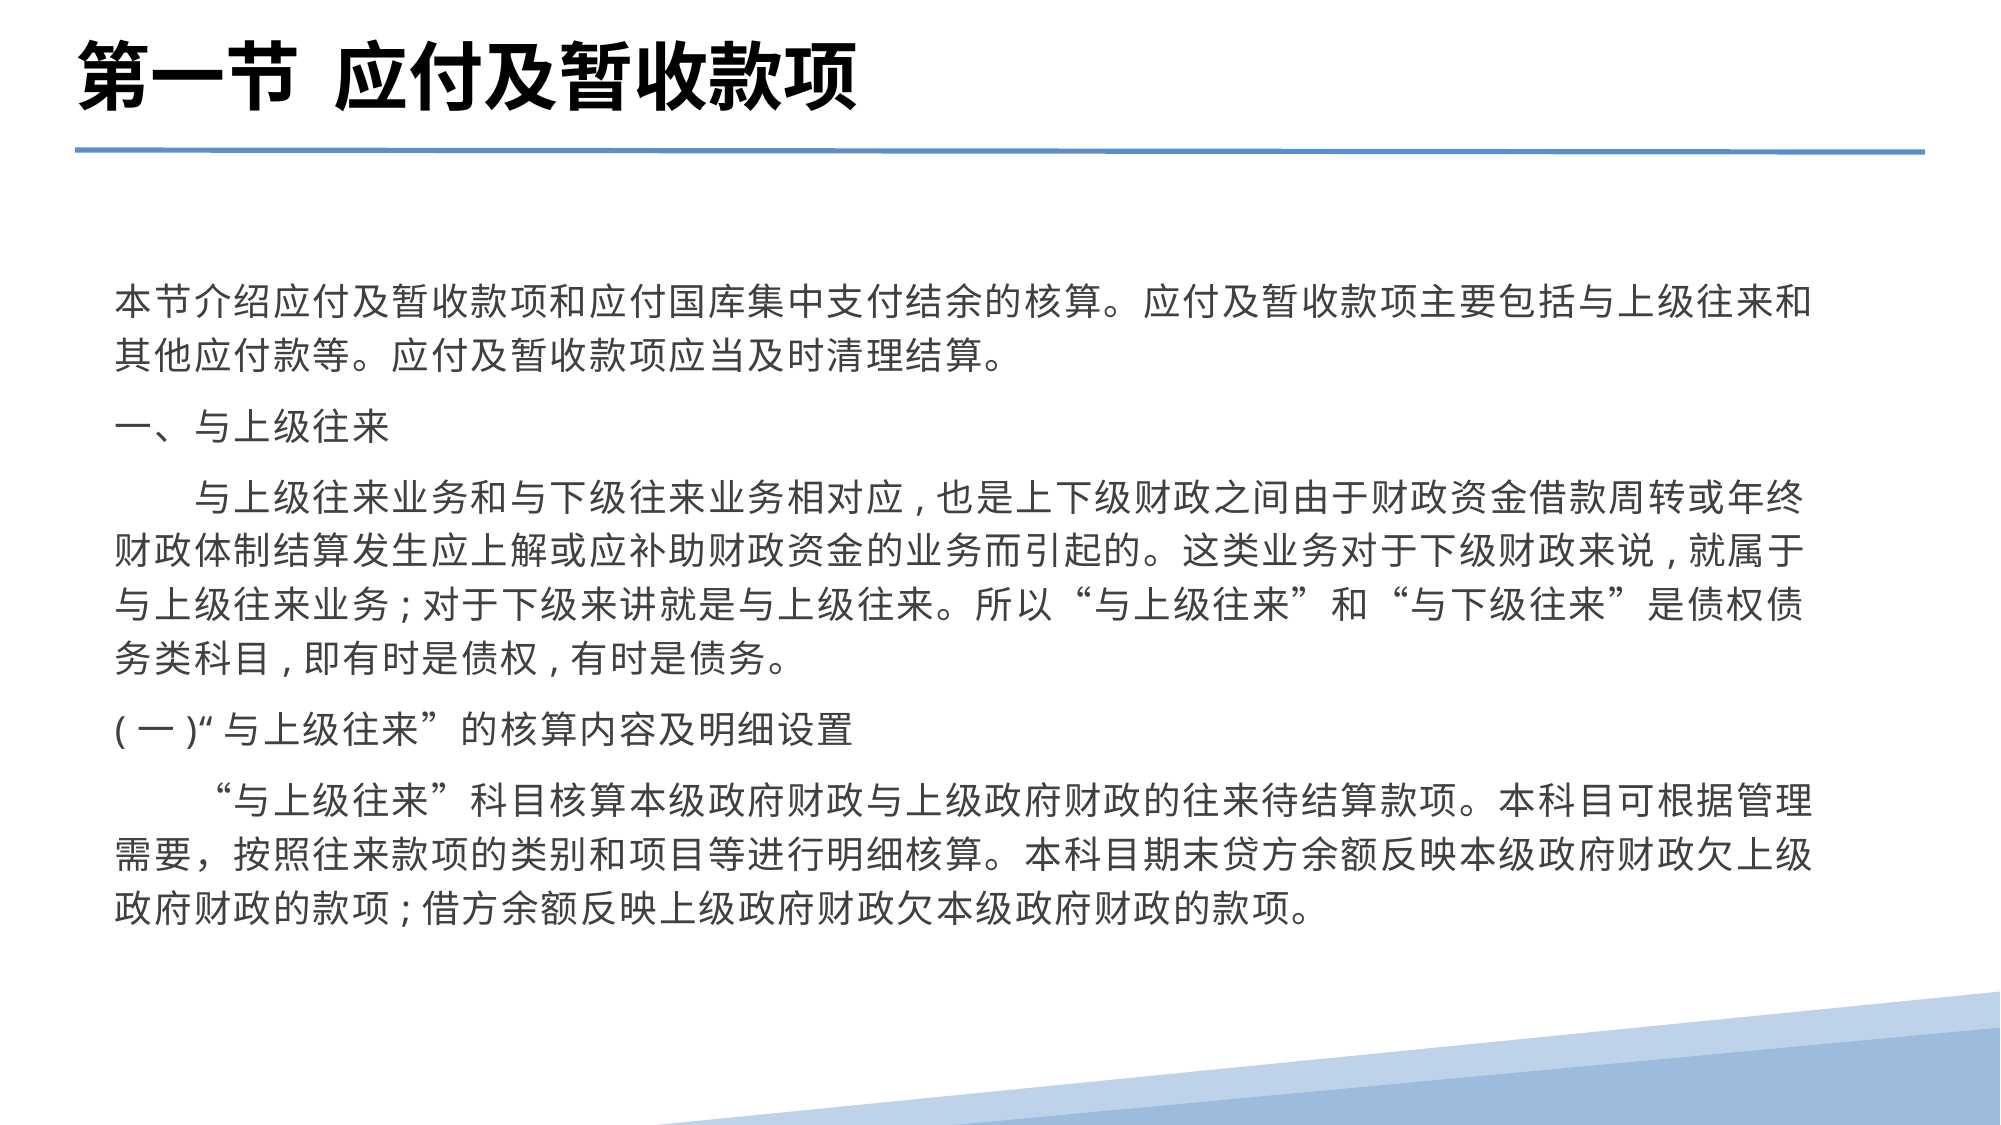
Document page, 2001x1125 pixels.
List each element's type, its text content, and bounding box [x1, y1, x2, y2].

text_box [656, 991, 2000, 1125]
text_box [74, 149, 1925, 153]
text_box 第一节 应付及暂收款项 [75, 24, 1925, 125]
text_box 本节介绍应付及暂收款项和应付国库集中支付结余的核算。应付及暂收款项主要包括与上级往来和其他应付款等。应付及暂收款项应当及时清理结算。 一、与上级往来 与上级往来业务和与下级往来业务相对应,也是上下级财政之间由于财政资金借款周转或年终财政体制结算发生应上解或应补助财政资金的业务而引起的。这类业务对于下级财政来说,就属于与上级往来业务;对于下级来讲就是与上级往来。所以“与上级往来”和“与下级往来”是债权债务类科目,即有时是债权,有时是债务。 (一)“与上级往来”的核算内容及明细设置 “与上级往来”科目核算本级政府财政与上级政府财政的往来待结算款项。本科目可根据管理需要，按照往来款项的类别和项目等进行明细核算。本科目期末贷方余额反映本级政府财政欠上级政府财政的款项;借方余额反映上级政府财政欠本级政府财政的款项。 [104, 177, 1836, 1022]
